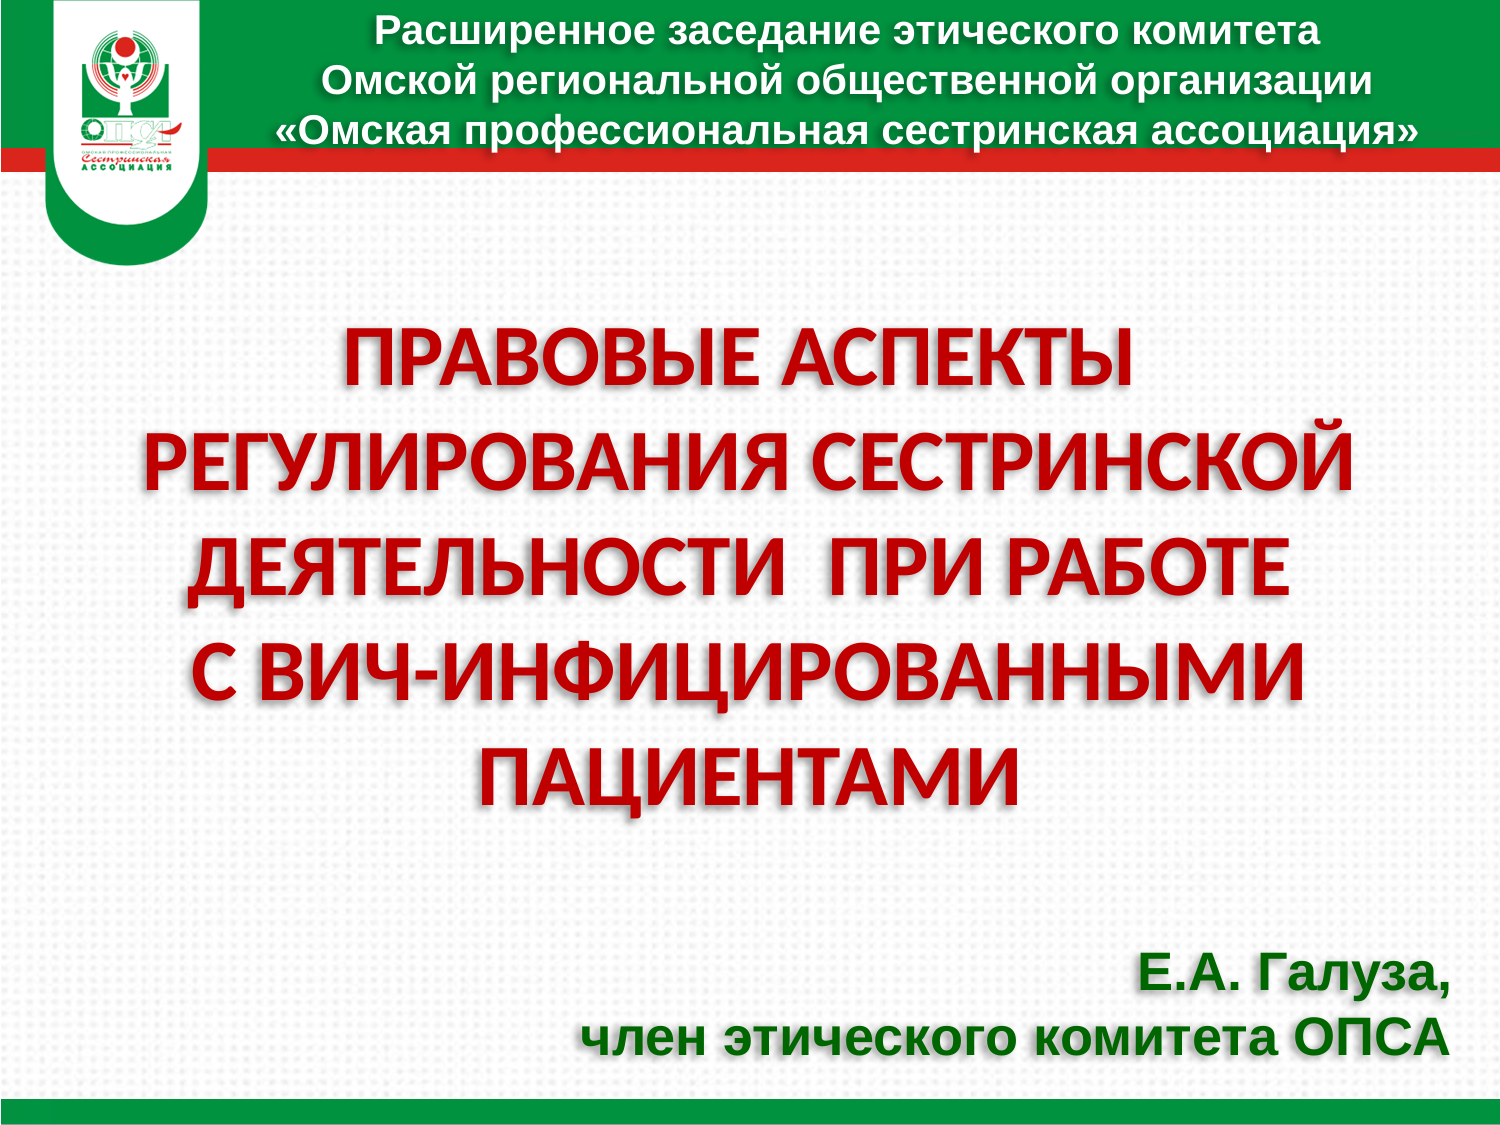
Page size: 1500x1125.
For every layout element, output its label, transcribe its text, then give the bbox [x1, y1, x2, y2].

text_box ПРАВОВЫЕ АСПЕКТЫ РЕГУЛИРОВАНИЯ СЕСТРИНСКОЙ ДЕЯТЕЛЬНОСТИ ПРИ РАБОТЕ С ВИЧ-ИНФИЦИРОВАННЫМИ ПАЦИЕНТАМИ [0, 290, 1500, 831]
picture [0, 831, 1500, 1125]
text_box Расширенное заседание этического комитета Омской региональной общественной организации «Омская профессиональная сестринская ассоциация» [194, 0, 1500, 161]
picture [0, 0, 1500, 290]
text_box Е.А. Галуза, член этического комитета ОПСА [466, 928, 1483, 1074]
